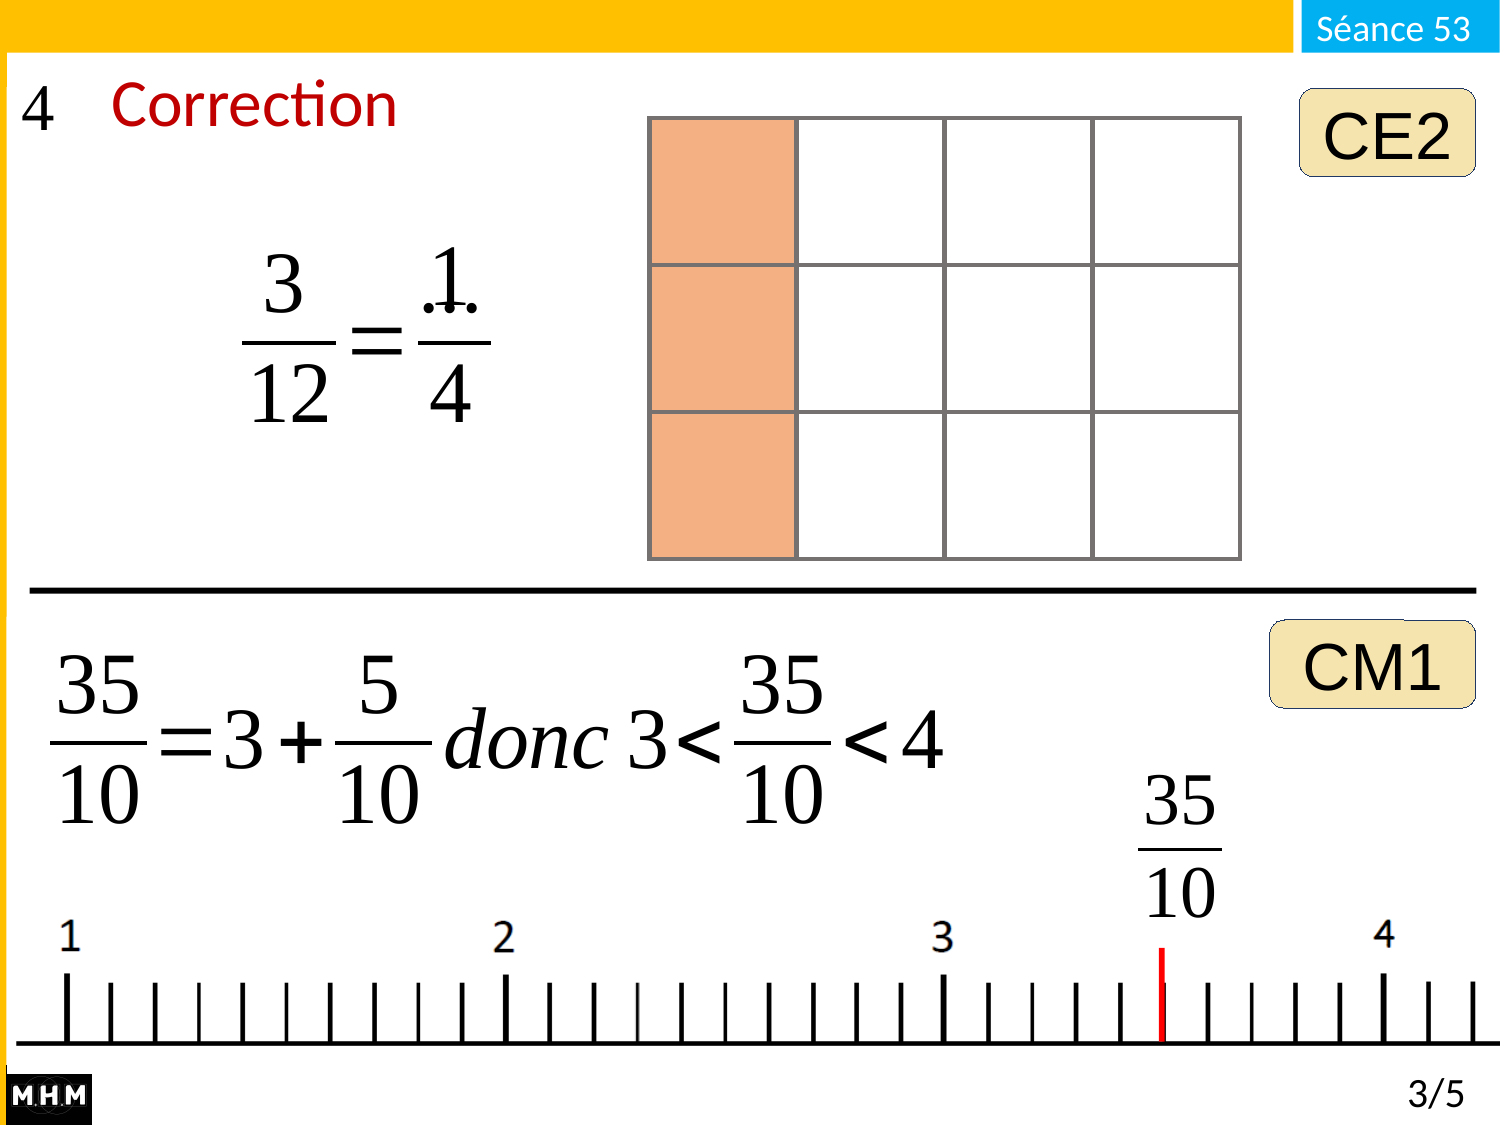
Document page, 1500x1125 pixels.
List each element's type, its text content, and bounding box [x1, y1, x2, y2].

text_box CM1 [1269, 619, 1476, 709]
picture [6, 894, 1500, 1125]
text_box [649, 117, 1241, 560]
list 3/5 [1373, 1082, 1500, 1125]
text_box CE2 [1299, 88, 1476, 177]
text_box Correction [96, 60, 478, 149]
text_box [1133, 758, 1225, 1042]
